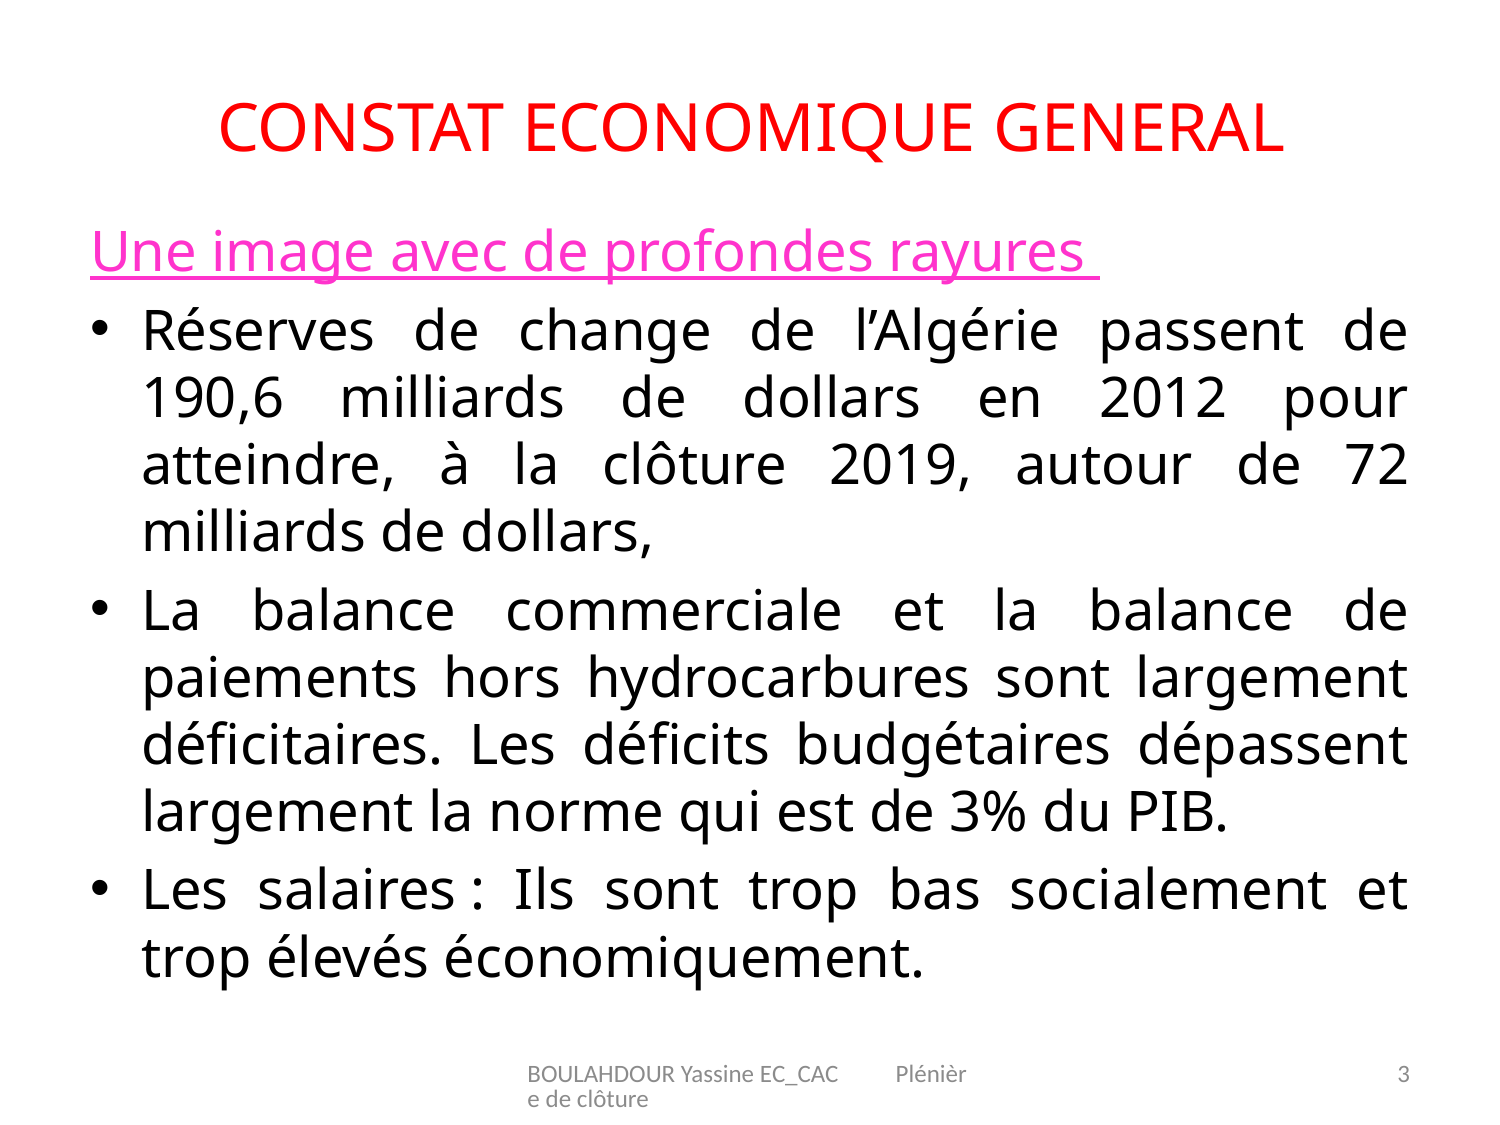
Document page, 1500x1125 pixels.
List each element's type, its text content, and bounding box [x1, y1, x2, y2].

slide_number 3 [1074, 1042, 1425, 1103]
title CONSTAT ECONOMIQUE GENERAL [76, 30, 1427, 219]
footer BOULAHDOUR Yassine EC_CAC Plénière de clôture [512, 1042, 988, 1103]
list Une image avec de profondes rayures Réserves de change de l’Algérie passent de 190,6 milliards de dollars en 2012 pour atteindre, à la clôture 2019, autour de 72 milliards de dollars, La balance commerciale et la balance de paiements hors hydrocarbures sont largement déficitaires. Les déficits budgétaires dépassent largement la norme qui est de 3% du PIB. Les salaires : Ils sont trop bas socialement et trop élevés économiquement. [75, 208, 1425, 1005]
